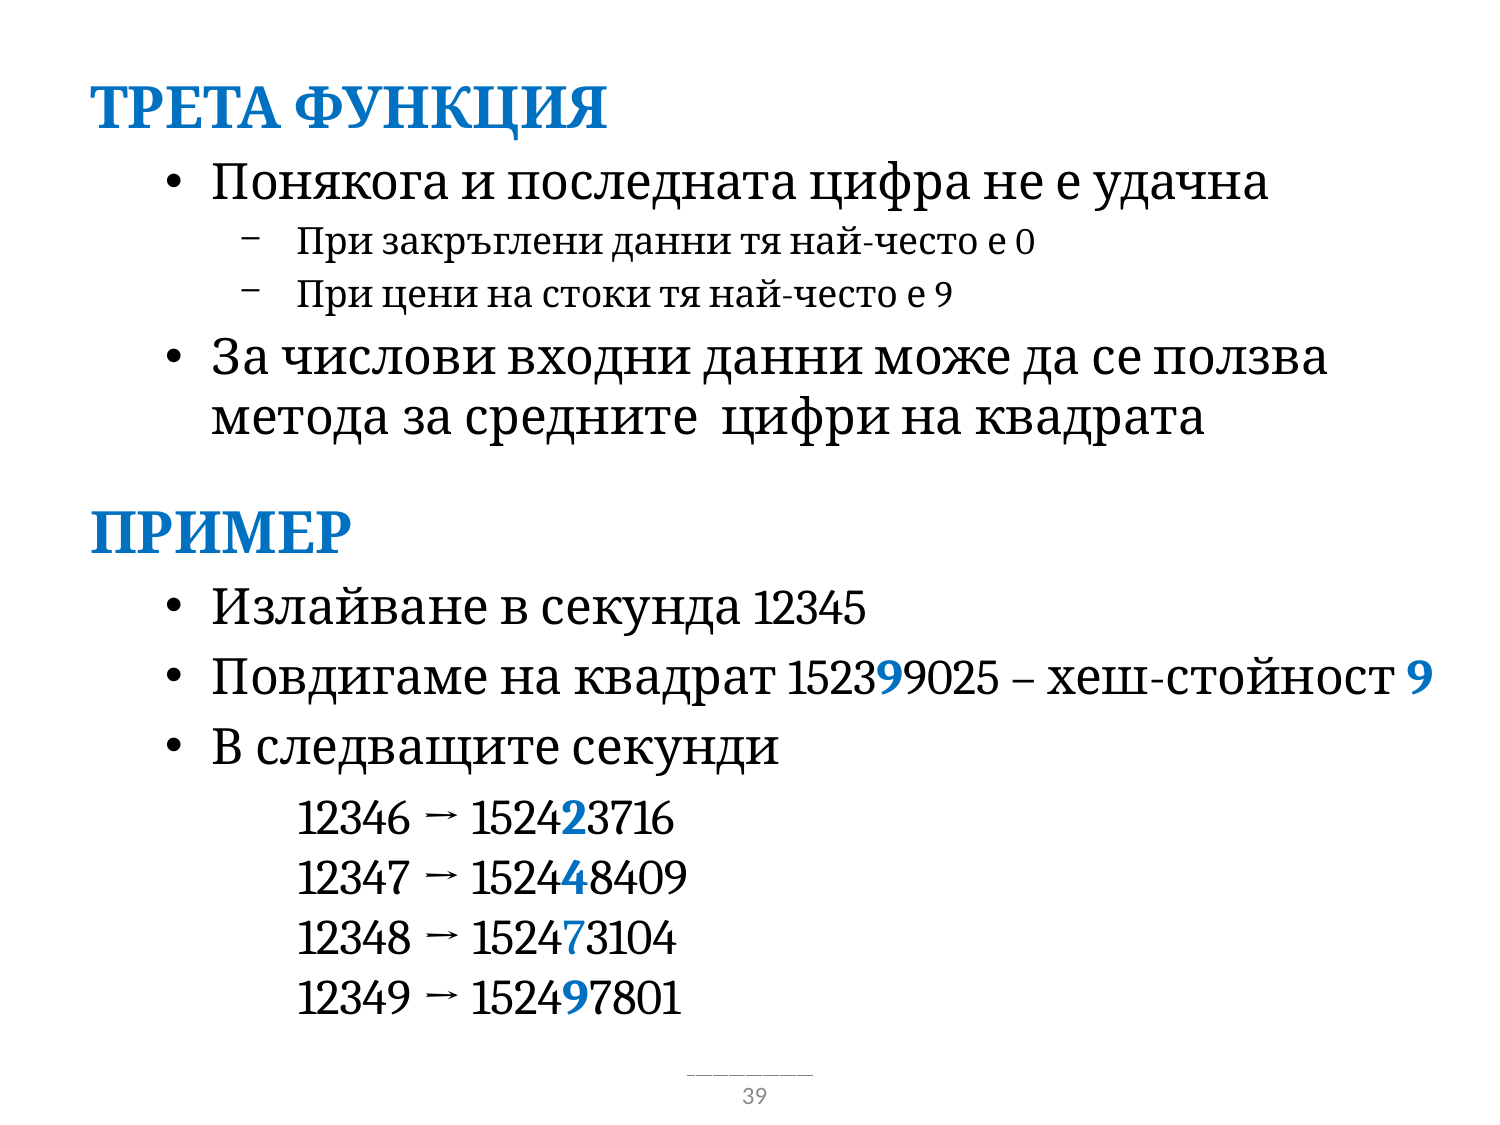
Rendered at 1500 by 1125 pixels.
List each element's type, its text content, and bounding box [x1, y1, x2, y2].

slide_number 39 [579, 1065, 930, 1125]
